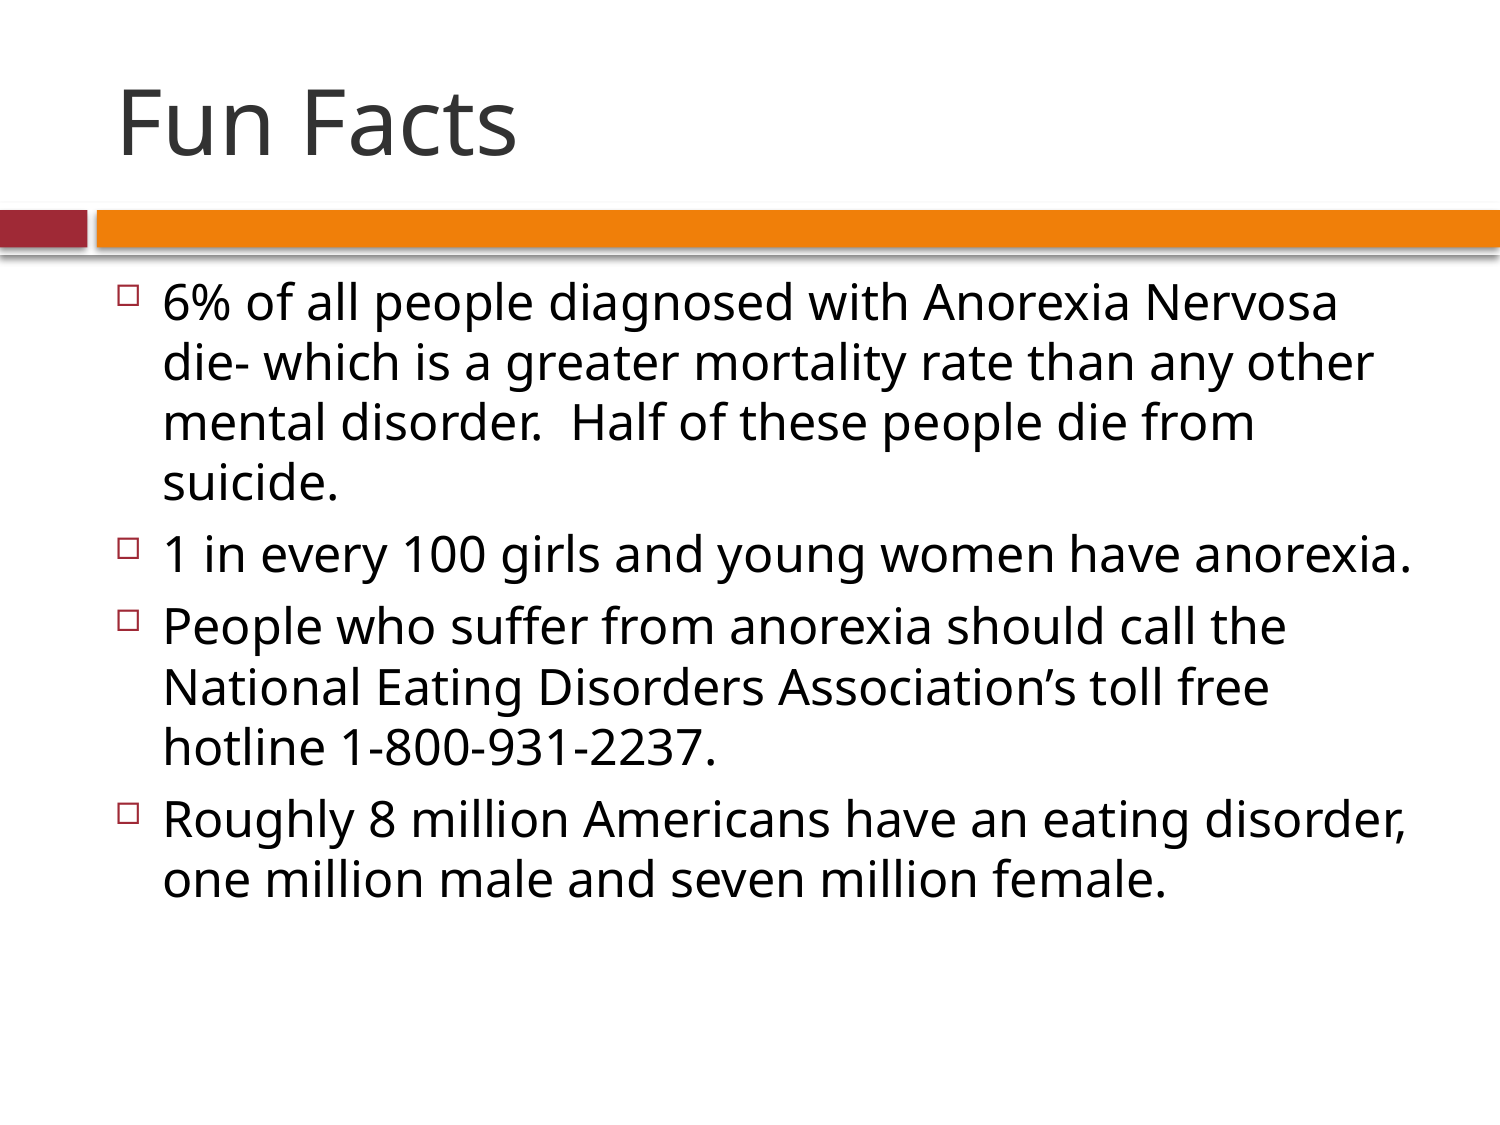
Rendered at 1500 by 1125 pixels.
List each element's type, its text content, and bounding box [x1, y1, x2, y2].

list 6% of all people diagnosed with Anorexia Nervosa die- which is a greater mortality rate than any other mental disorder. Half of these people die from suicide. 1 in every 100 girls and young women have anorexia. People who suffer from anorexia should call the National Eating Disorders Association’s toll free hotline 1-800-931-2237. Roughly 8 million Americans have an eating disorder, one million male and seven million female. [100, 262, 1438, 1000]
title Fun Facts [100, 37, 1438, 200]
